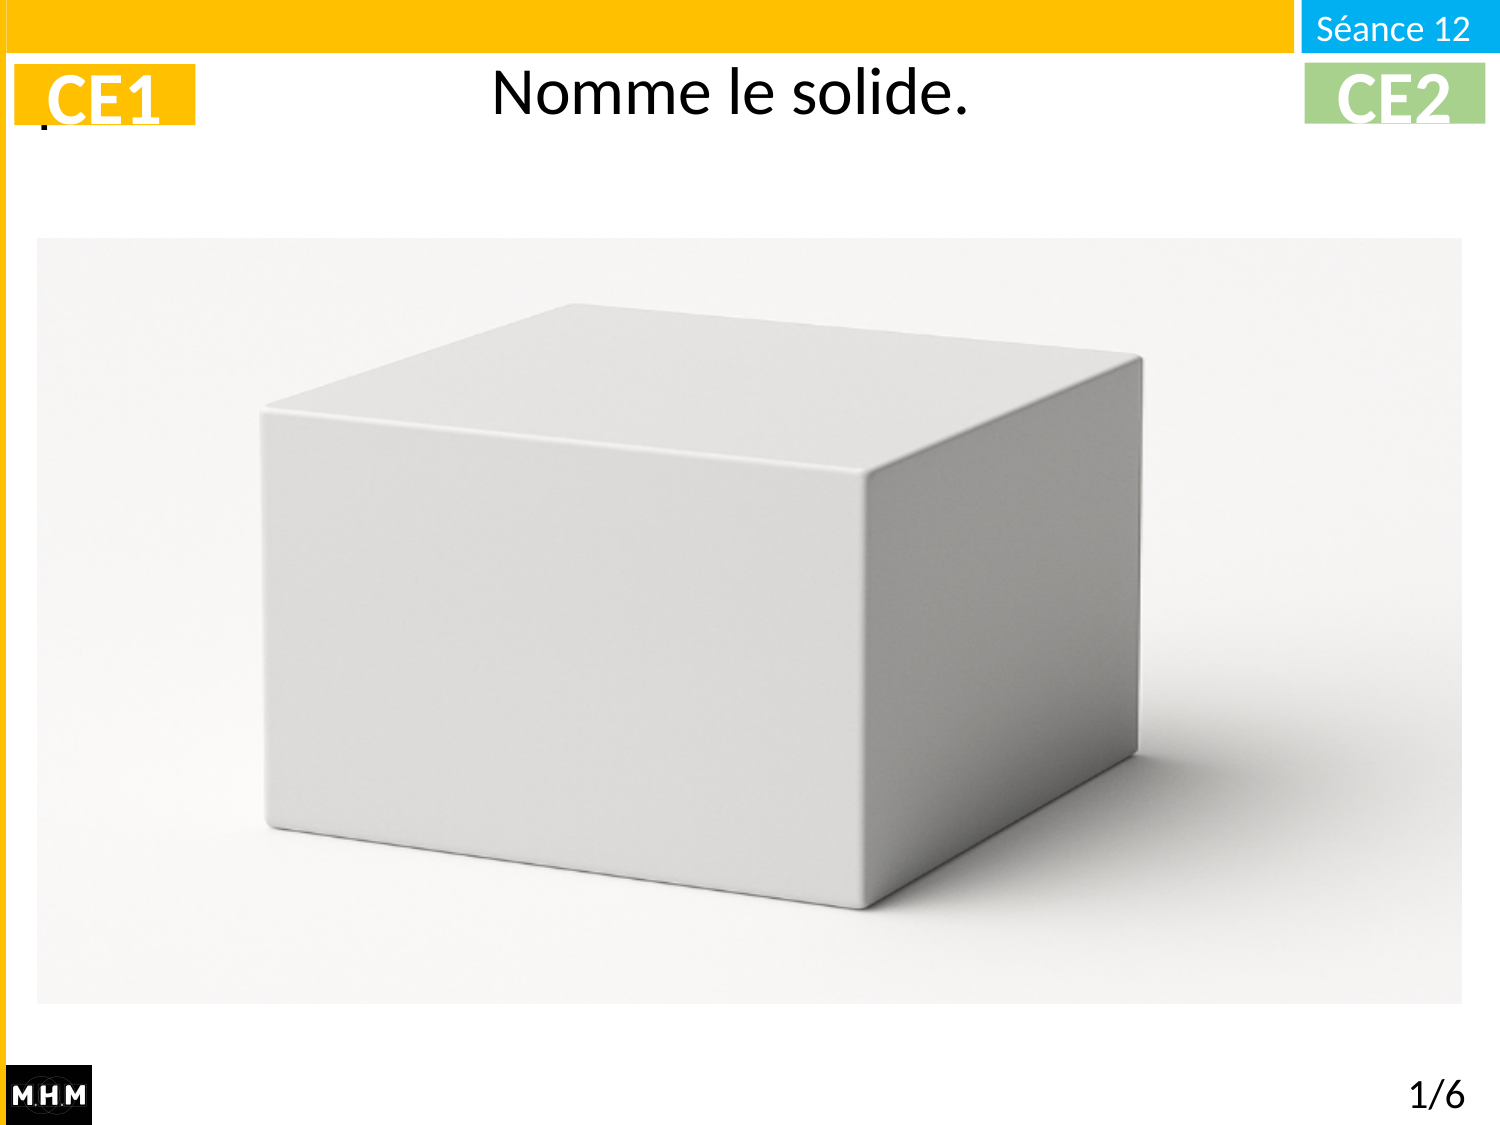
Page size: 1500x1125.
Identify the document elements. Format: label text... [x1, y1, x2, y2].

picture [37, 238, 1463, 1005]
list 1/6 [1373, 1064, 1500, 1125]
title Nomme le solide. [476, 48, 1024, 138]
text_box CE2 [1303, 62, 1487, 125]
picture [6, 1065, 92, 1125]
text_box CE1 [13, 63, 196, 126]
